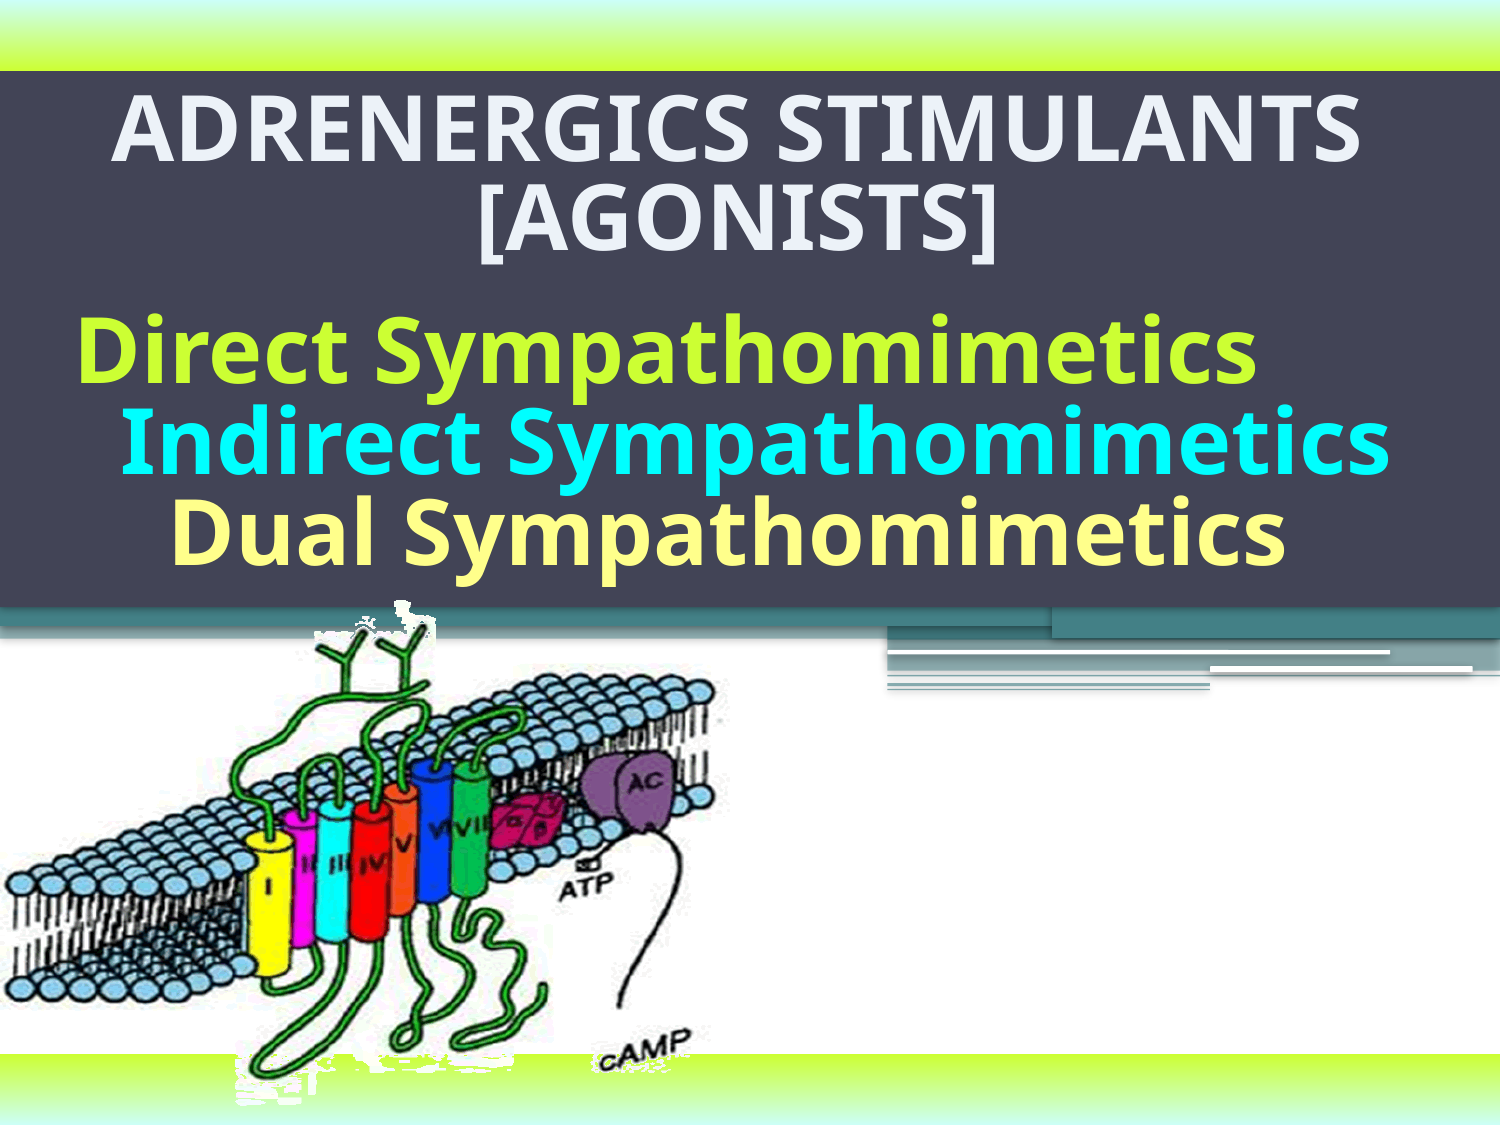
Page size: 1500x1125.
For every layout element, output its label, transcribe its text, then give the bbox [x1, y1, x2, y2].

text_box ADRENERGICS STIMULANTS [AGONISTS] [17, 82, 1459, 277]
text_box [0, 0, 1500, 72]
text_box Direct Sympathomimetics [58, 283, 1500, 409]
text_box [745, 1053, 1500, 1125]
text_box Indirect Sympathomimetics [105, 374, 1500, 500]
text_box Dual Sympathomimetics [152, 466, 1500, 591]
picture [0, 568, 739, 1125]
